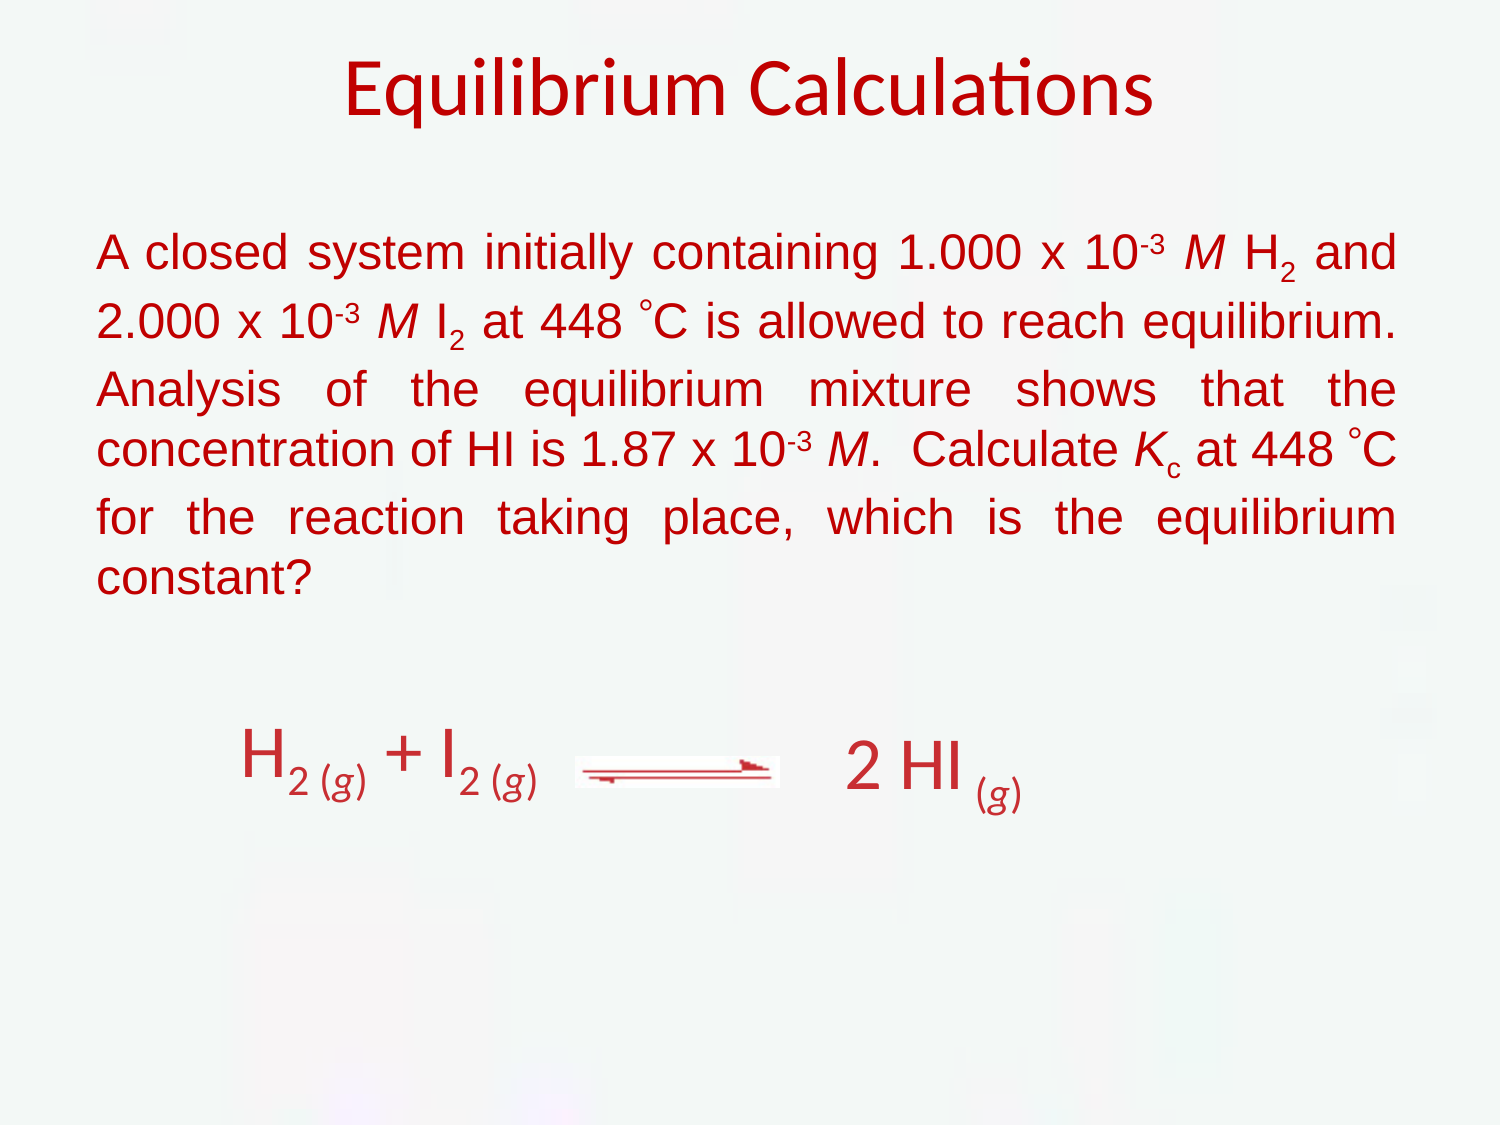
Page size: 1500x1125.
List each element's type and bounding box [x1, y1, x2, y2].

picture [0, 0, 1500, 1125]
text_box [212, 694, 1056, 813]
